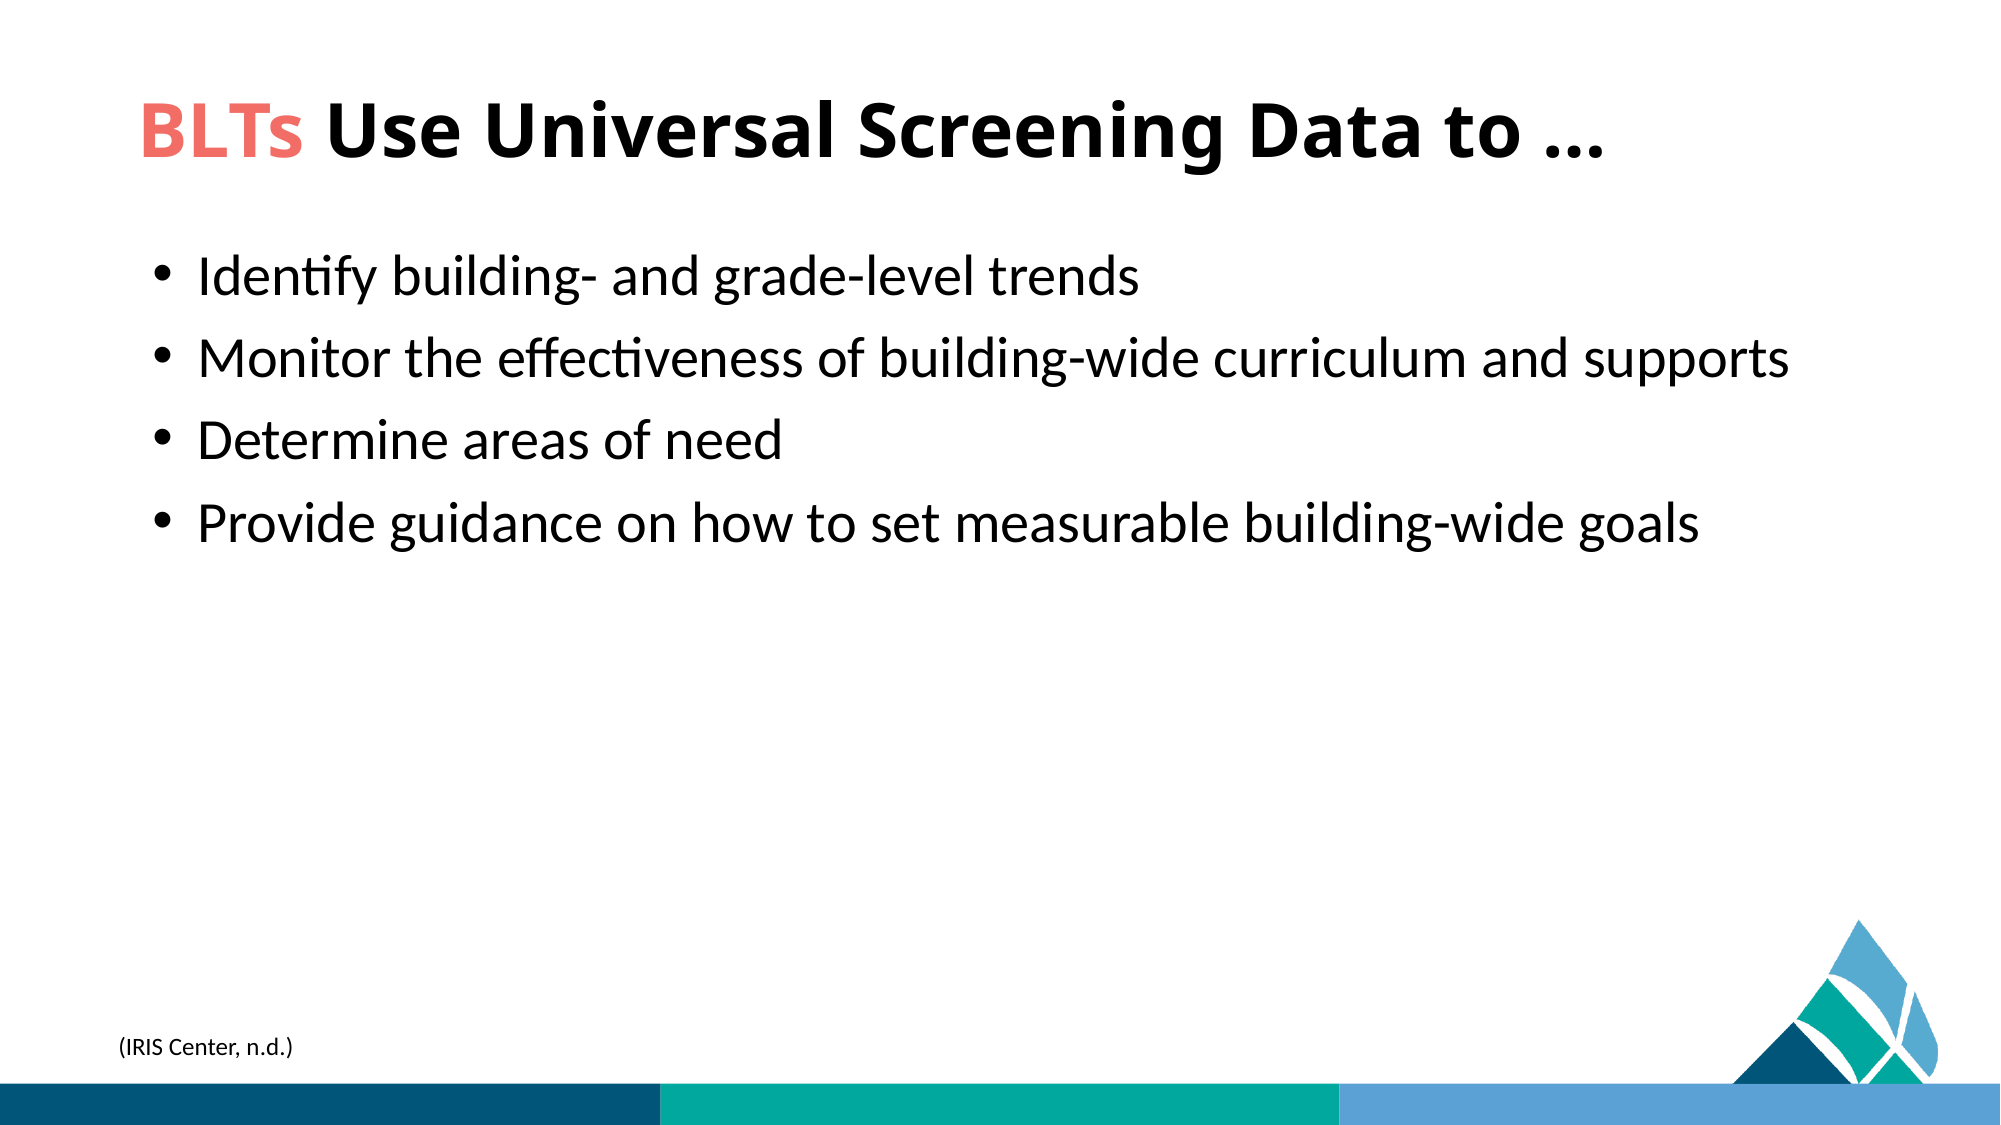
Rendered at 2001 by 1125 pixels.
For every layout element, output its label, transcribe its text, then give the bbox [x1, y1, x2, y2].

picture [1732, 919, 1938, 1084]
list Identify building- and grade-level trends Monitor the effectiveness of building-wide curriculum and supports Determine areas of need Provide guidance on how to set measurable building-wide goals [137, 236, 1863, 950]
title BLTs Use Universal Screening Data to … [137, 59, 1863, 195]
text_box (IRIS Center, n.d.) [98, 1020, 1863, 1070]
picture [1732, 1070, 1745, 1084]
